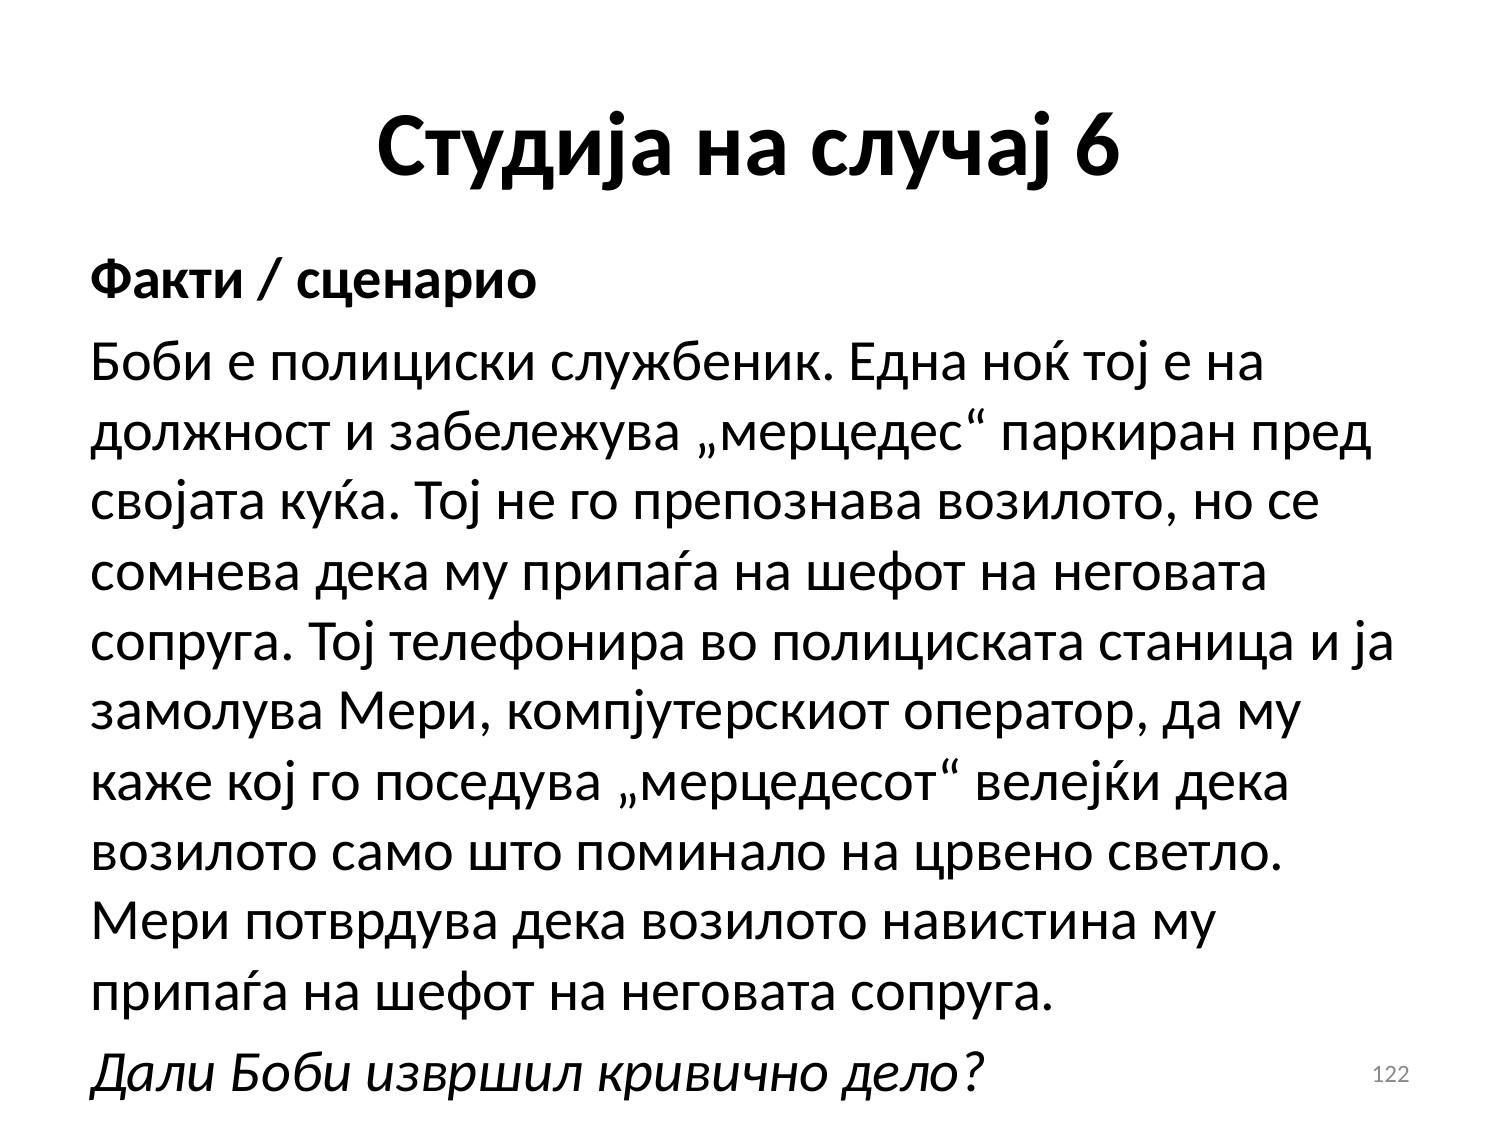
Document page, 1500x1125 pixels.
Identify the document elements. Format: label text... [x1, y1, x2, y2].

slide_number 122 [1074, 1042, 1425, 1103]
list Факти / сценарио Боби е полициски службеник. Една ноќ тој е на должност и забележува „мерцедес“ паркиран пред својата куќа. Тој не го препознава возилото, но се сомнева дека му припаѓа на шефот на неговата сопруга. Тој телефонира во полициската станица и ја замолува Мери, компјутерскиот оператор, да му каже кој го поседува „мерцедесот“ велејќи дека возилото само што поминало на црвено светло. Мери потврдува дека возилото навистина му припаѓа на шефот на неговата сопруга. Дали Боби извршил кривично дело? [75, 232, 1425, 1005]
title Студија на случај 6 [75, 45, 1425, 232]
